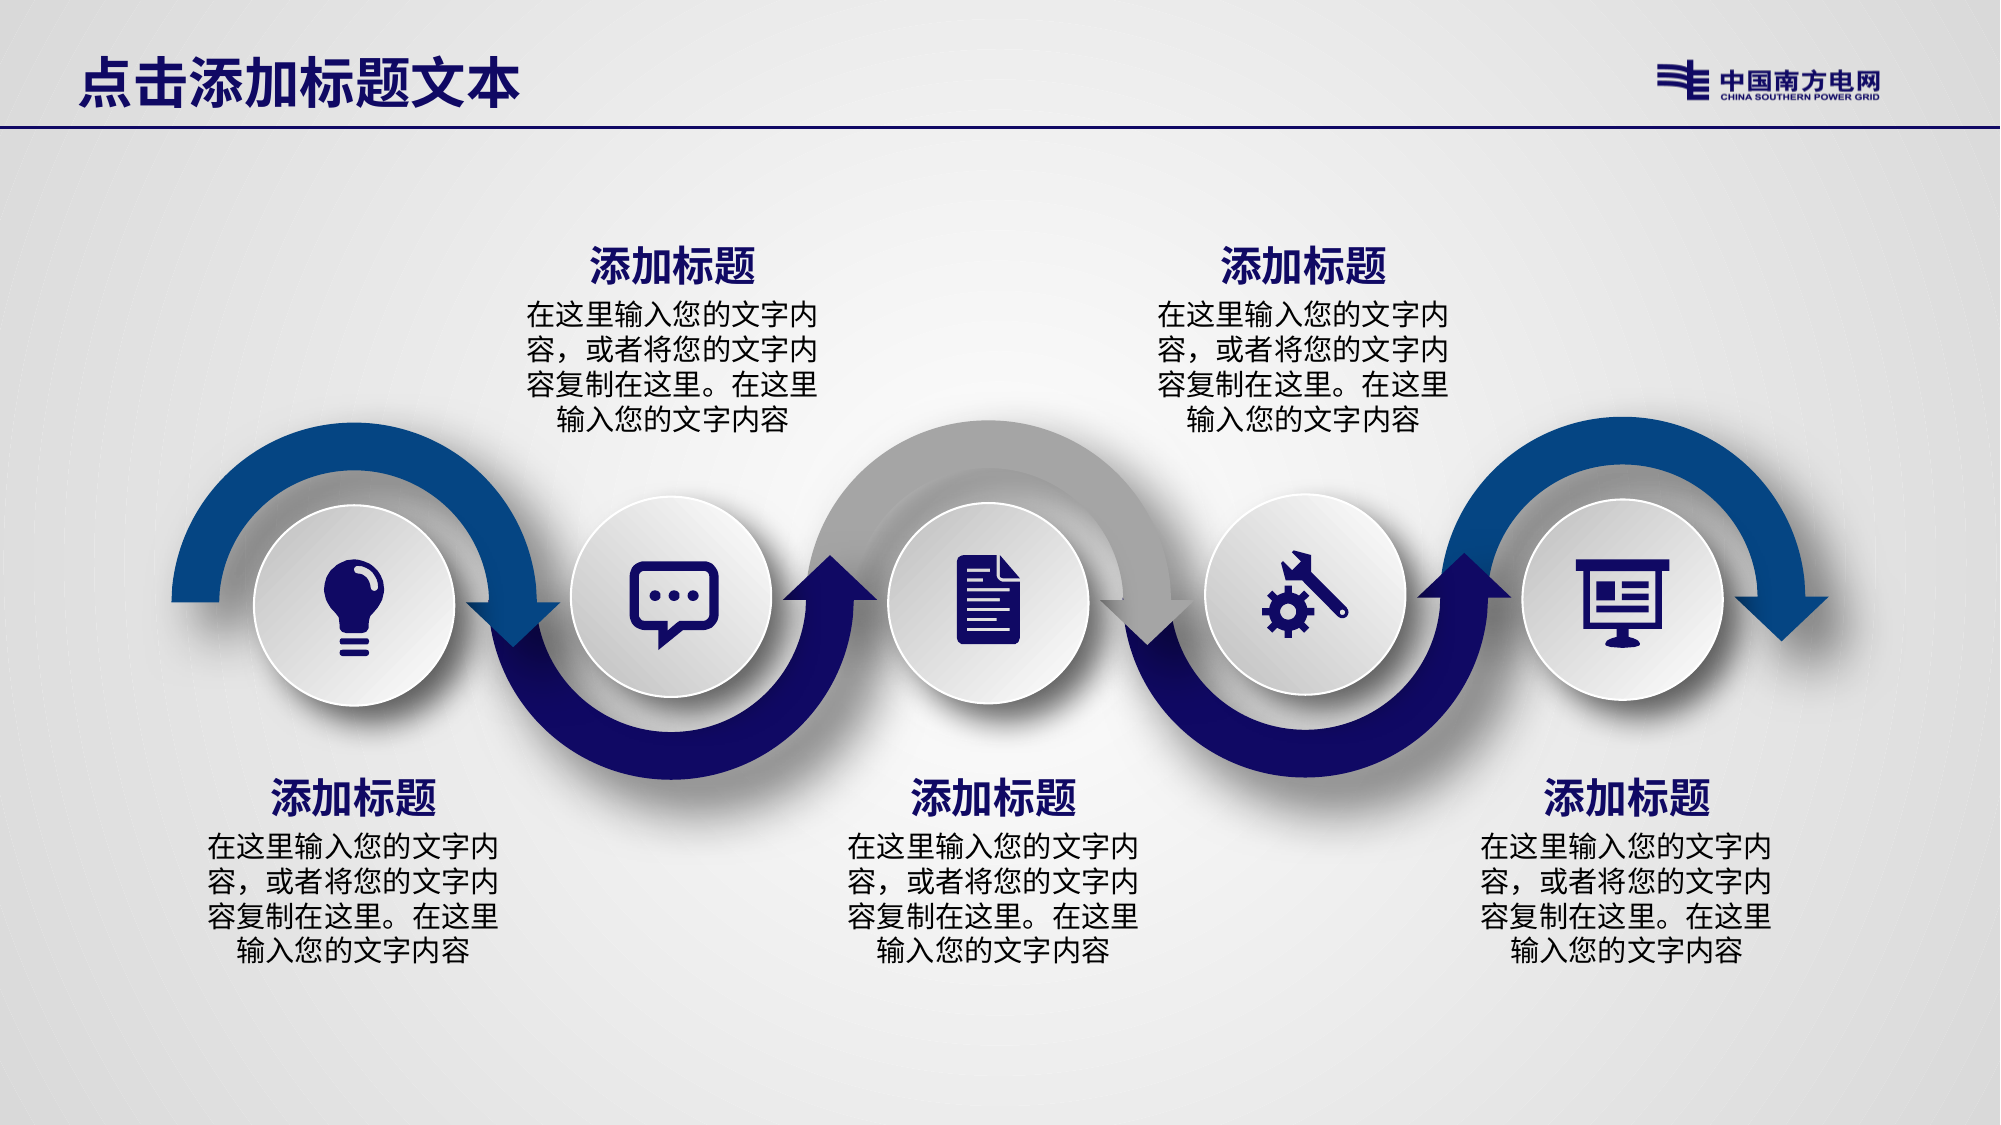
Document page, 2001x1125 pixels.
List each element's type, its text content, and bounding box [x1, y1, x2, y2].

text_box 在这里输入您的文字内容，或者将您的文字内容复制在这里。在这里输入您的文字内容 [1452, 820, 1802, 976]
text_box 添加标题 [195, 763, 512, 820]
text_box [1155, 551, 1515, 779]
text_box [1521, 498, 1724, 701]
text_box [629, 561, 719, 651]
text_box 添加标题 [1469, 763, 1785, 820]
text_box 添加标题 [515, 232, 831, 288]
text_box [1575, 559, 1670, 648]
text_box 在这里输入您的文字内容，或者将您的文字内容复制在这里。在这里输入您的文字内容 [819, 820, 1168, 976]
text_box [252, 504, 456, 707]
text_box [956, 555, 1020, 645]
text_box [1262, 550, 1349, 638]
text_box [1442, 415, 1832, 643]
text_box 添加标题 [836, 763, 1152, 820]
picture [1634, 40, 1920, 124]
text_box [1204, 493, 1407, 696]
text_box 在这里输入您的文字内容，或者将您的文字内容复制在这里。在这里输入您的文字内容 [498, 288, 848, 444]
text_box [569, 495, 773, 699]
text_box [522, 553, 880, 781]
text_box [887, 501, 1090, 705]
text_box 在这里输入您的文字内容，或者将您的文字内容复制在这里。在这里输入您的文字内容 [179, 820, 528, 976]
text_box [323, 559, 385, 657]
text_box [808, 419, 1198, 647]
text_box 添加标题 [1145, 232, 1462, 288]
text_box 点击添加标题文本 [63, 40, 537, 122]
text_box 在这里输入您的文字内容，或者将您的文字内容复制在这里。在这里输入您的文字内容 [1129, 288, 1478, 444]
text_box [170, 421, 563, 649]
